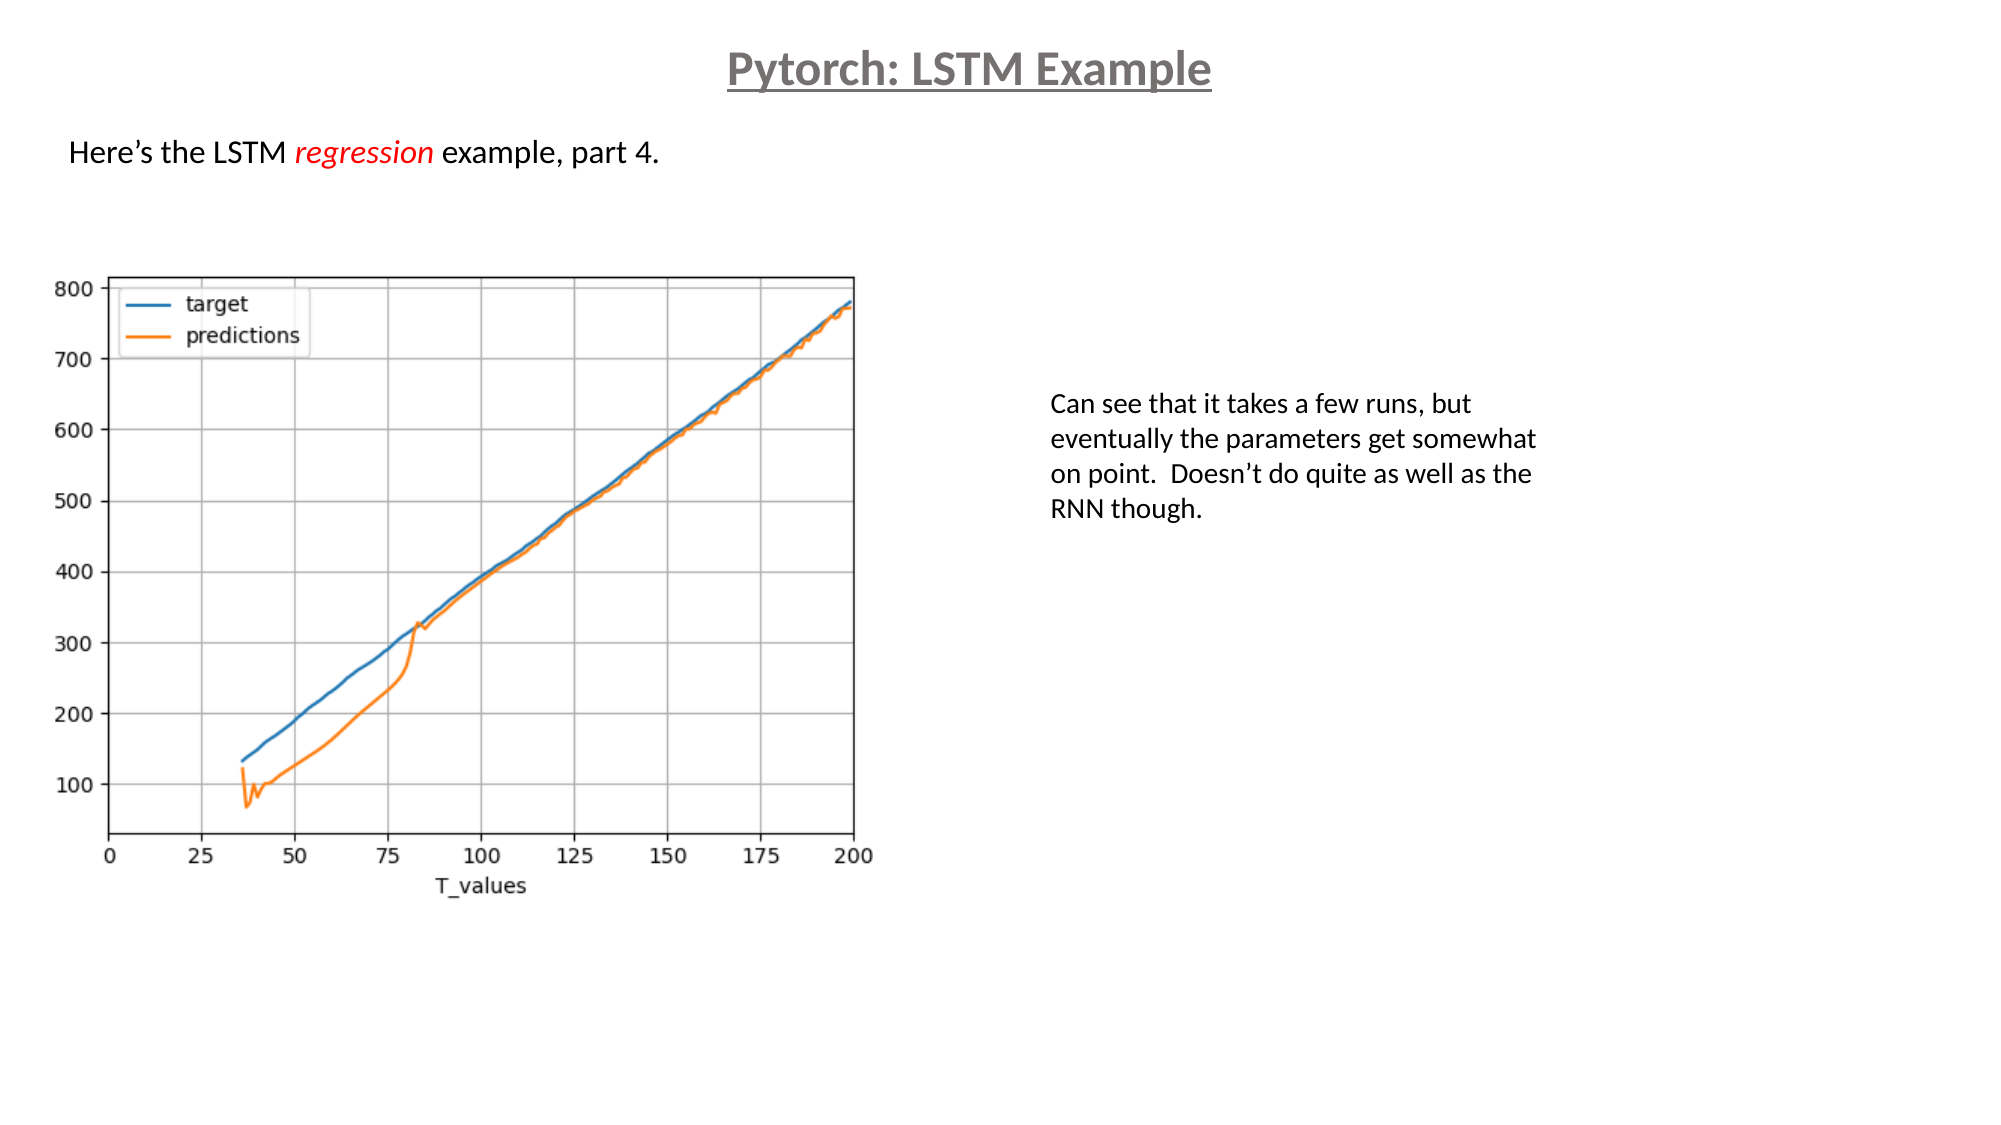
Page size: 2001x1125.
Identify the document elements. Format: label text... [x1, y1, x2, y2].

text_box Can see that it takes a few runs, but eventually the parameters get somewhat on point. Doesn’t do quite as well as the RNN though. [1035, 377, 1565, 532]
text_box Pytorch: LSTM Example [712, 28, 1228, 104]
text_box Here’s the LSTM regression example, part 4. [54, 123, 682, 178]
picture [39, 262, 888, 913]
